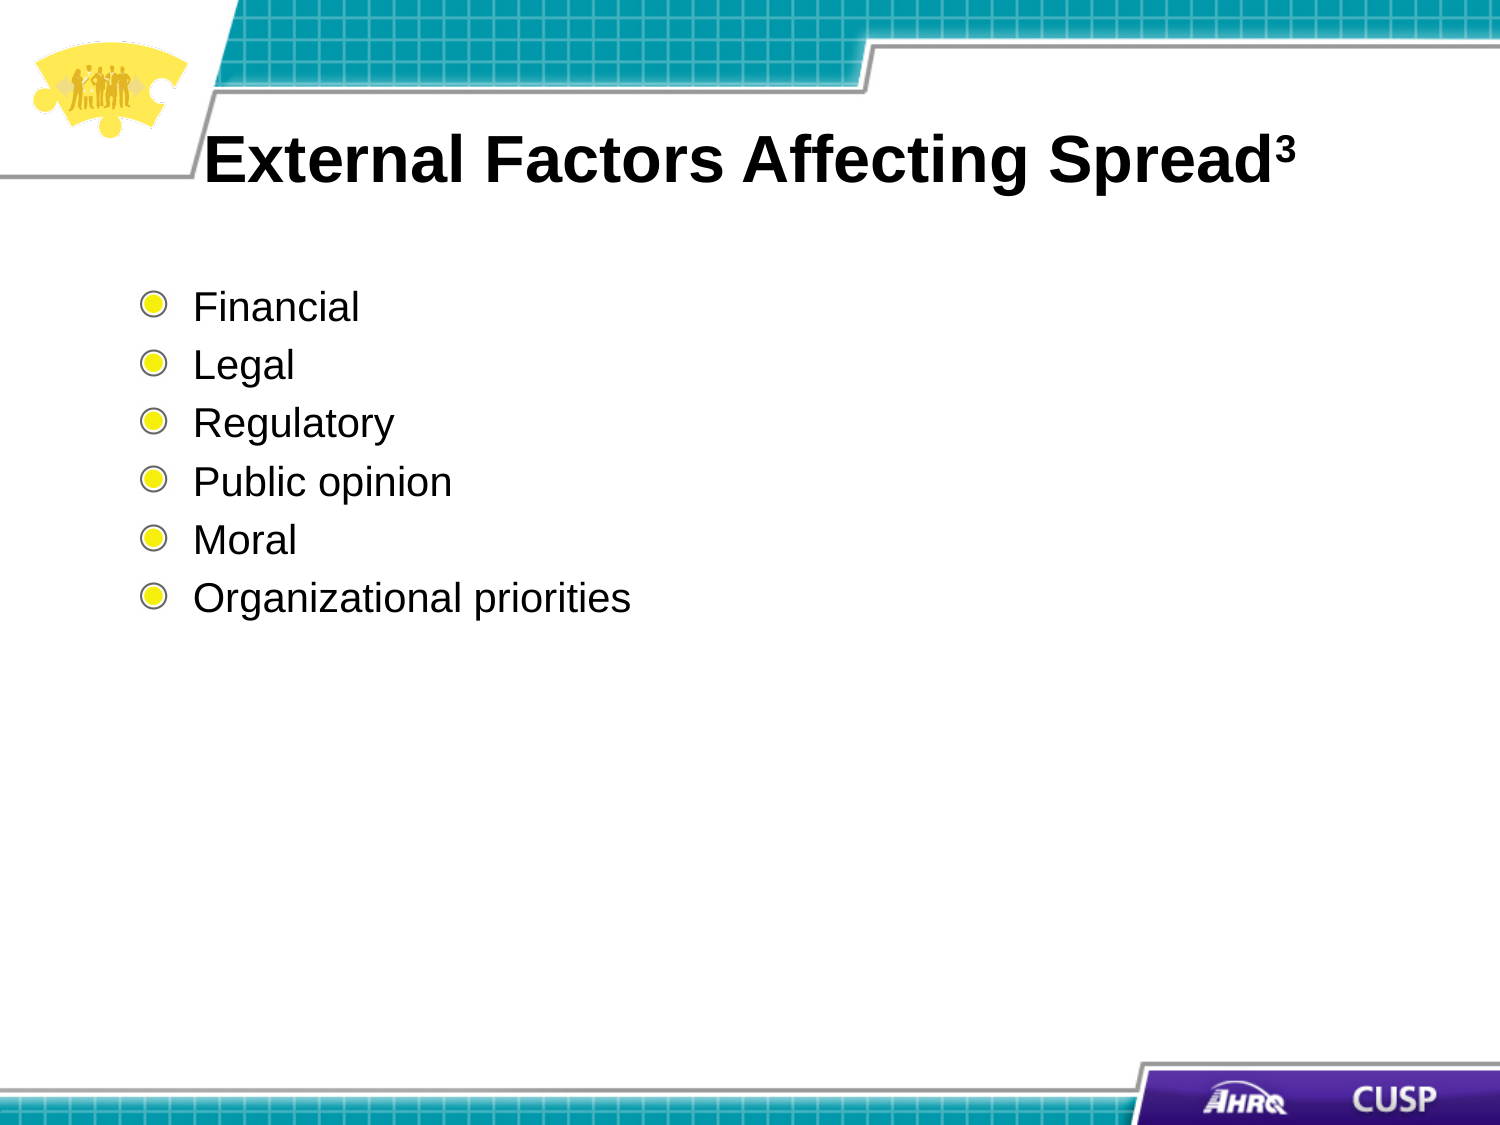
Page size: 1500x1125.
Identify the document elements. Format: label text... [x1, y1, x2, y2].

picture [0, 259, 1500, 1125]
title External Factors Affecting Spread3 [0, 108, 1500, 259]
list Financial Legal Regulatory Public opinion Moral Organizational priorities [121, 272, 1377, 954]
picture [0, 0, 1500, 108]
